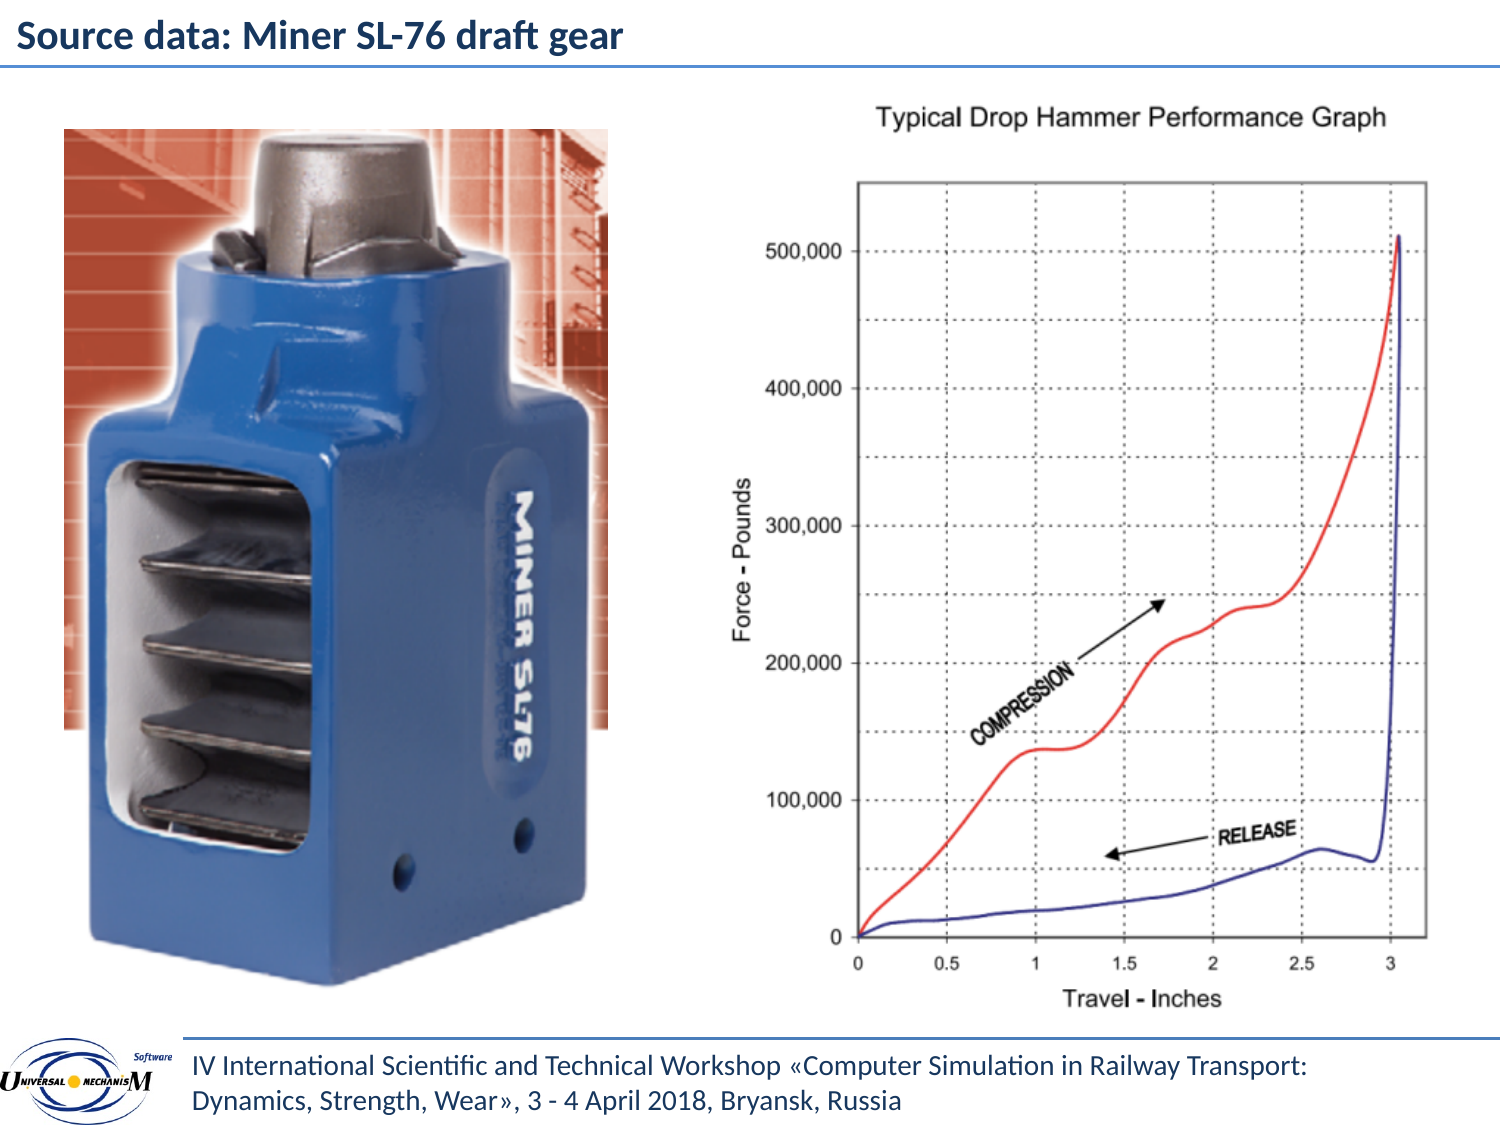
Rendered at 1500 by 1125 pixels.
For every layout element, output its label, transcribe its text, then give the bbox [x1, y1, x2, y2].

title Source data: Miner SL-76 draft gear [1, 0, 1500, 63]
picture [0, 1038, 172, 1125]
picture [691, 84, 1460, 1023]
picture [64, 129, 608, 996]
